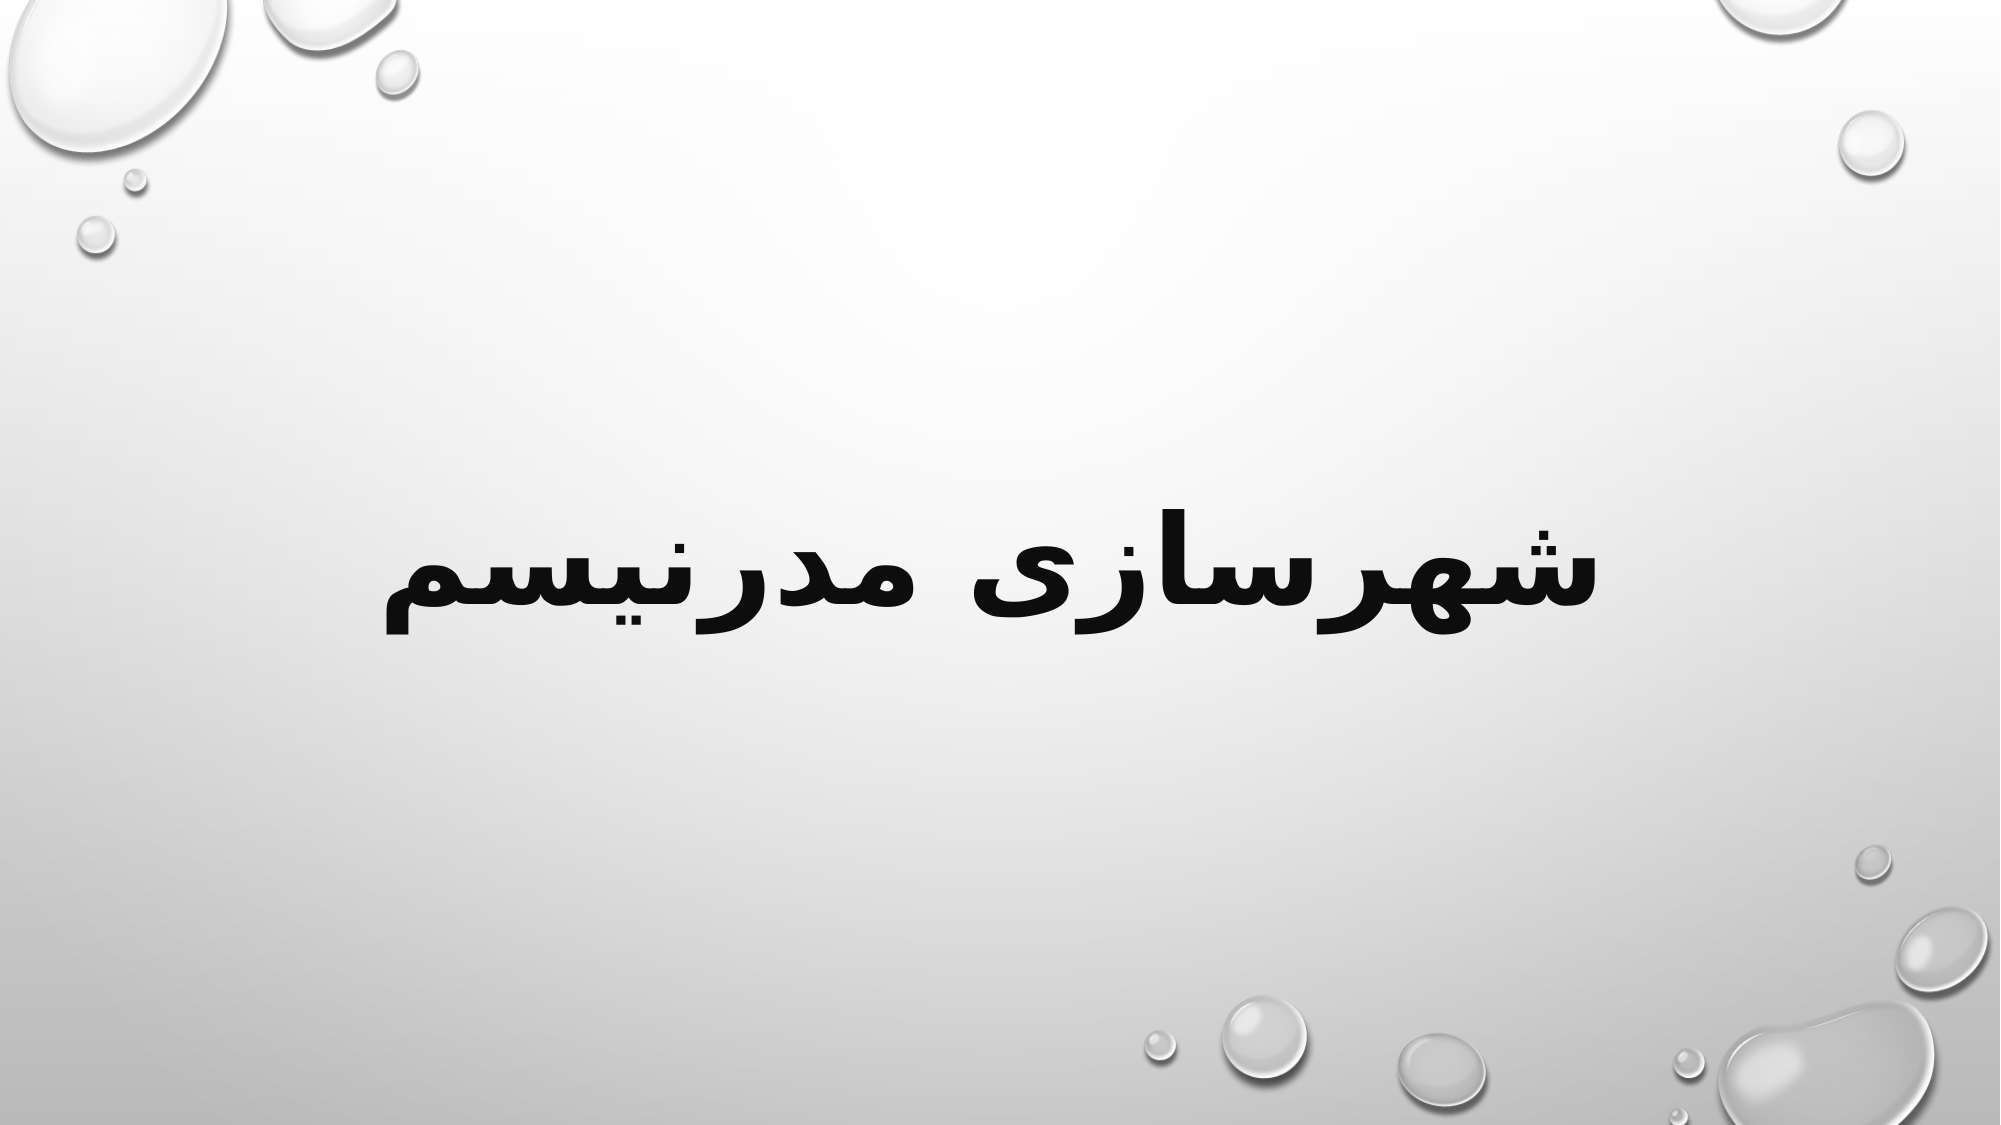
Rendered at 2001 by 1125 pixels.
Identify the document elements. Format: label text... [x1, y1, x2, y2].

text_box شهرسازی مدرنیسم [363, 471, 1622, 637]
picture [0, 0, 2000, 1125]
